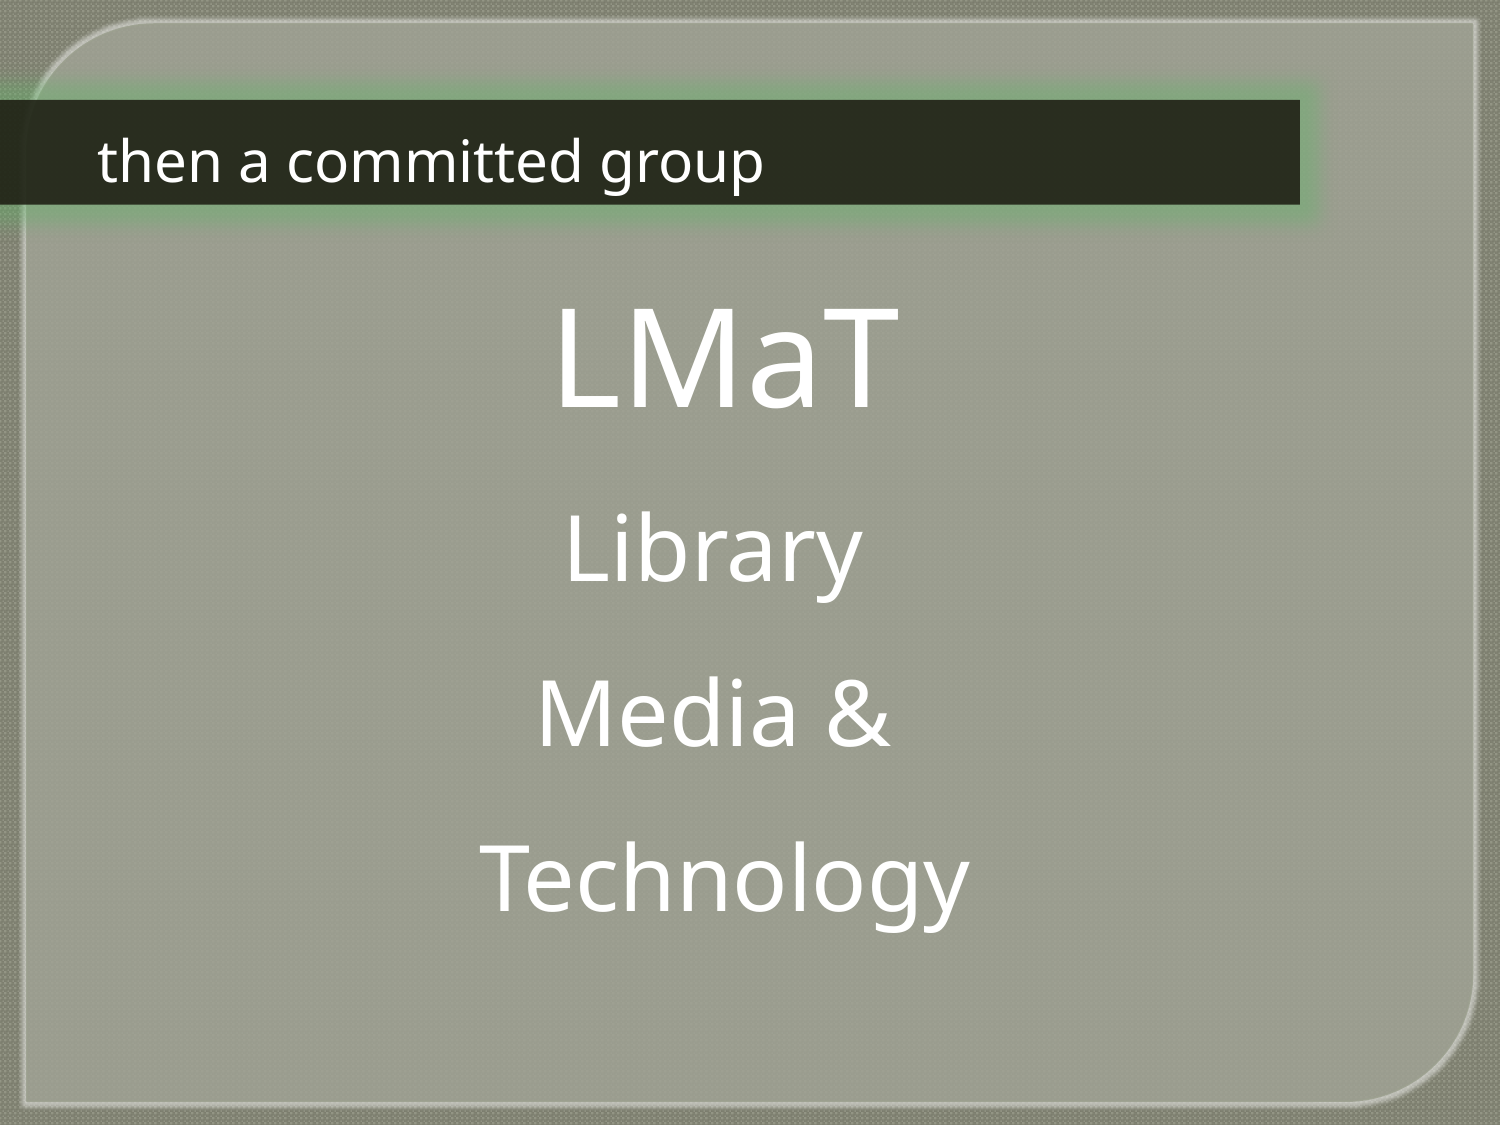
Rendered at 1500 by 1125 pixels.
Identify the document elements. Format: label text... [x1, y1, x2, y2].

text_box LMaT Library Media & Technology [262, 262, 1188, 937]
text_box then a committed group [0, 99, 1300, 205]
